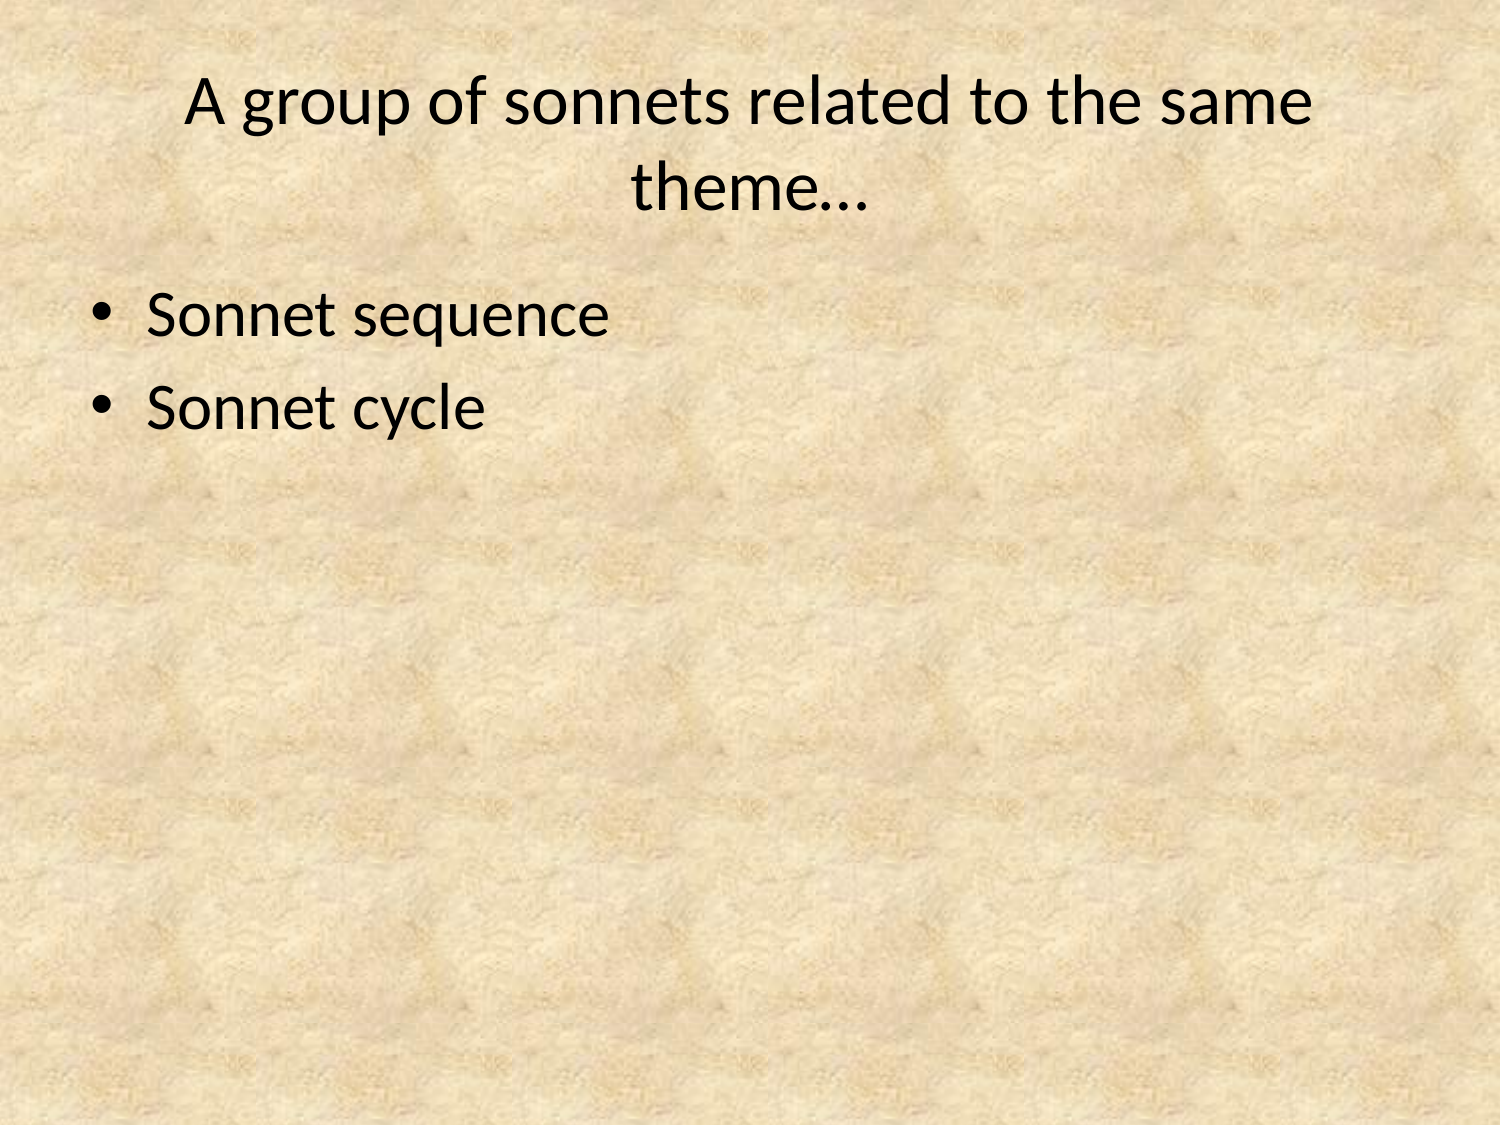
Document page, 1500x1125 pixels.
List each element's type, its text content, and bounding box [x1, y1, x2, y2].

title A group of sonnets related to the same theme… [75, 45, 1425, 233]
list Sonnet sequence Sonnet cycle [75, 262, 1425, 1005]
picture [0, 0, 1500, 1125]
